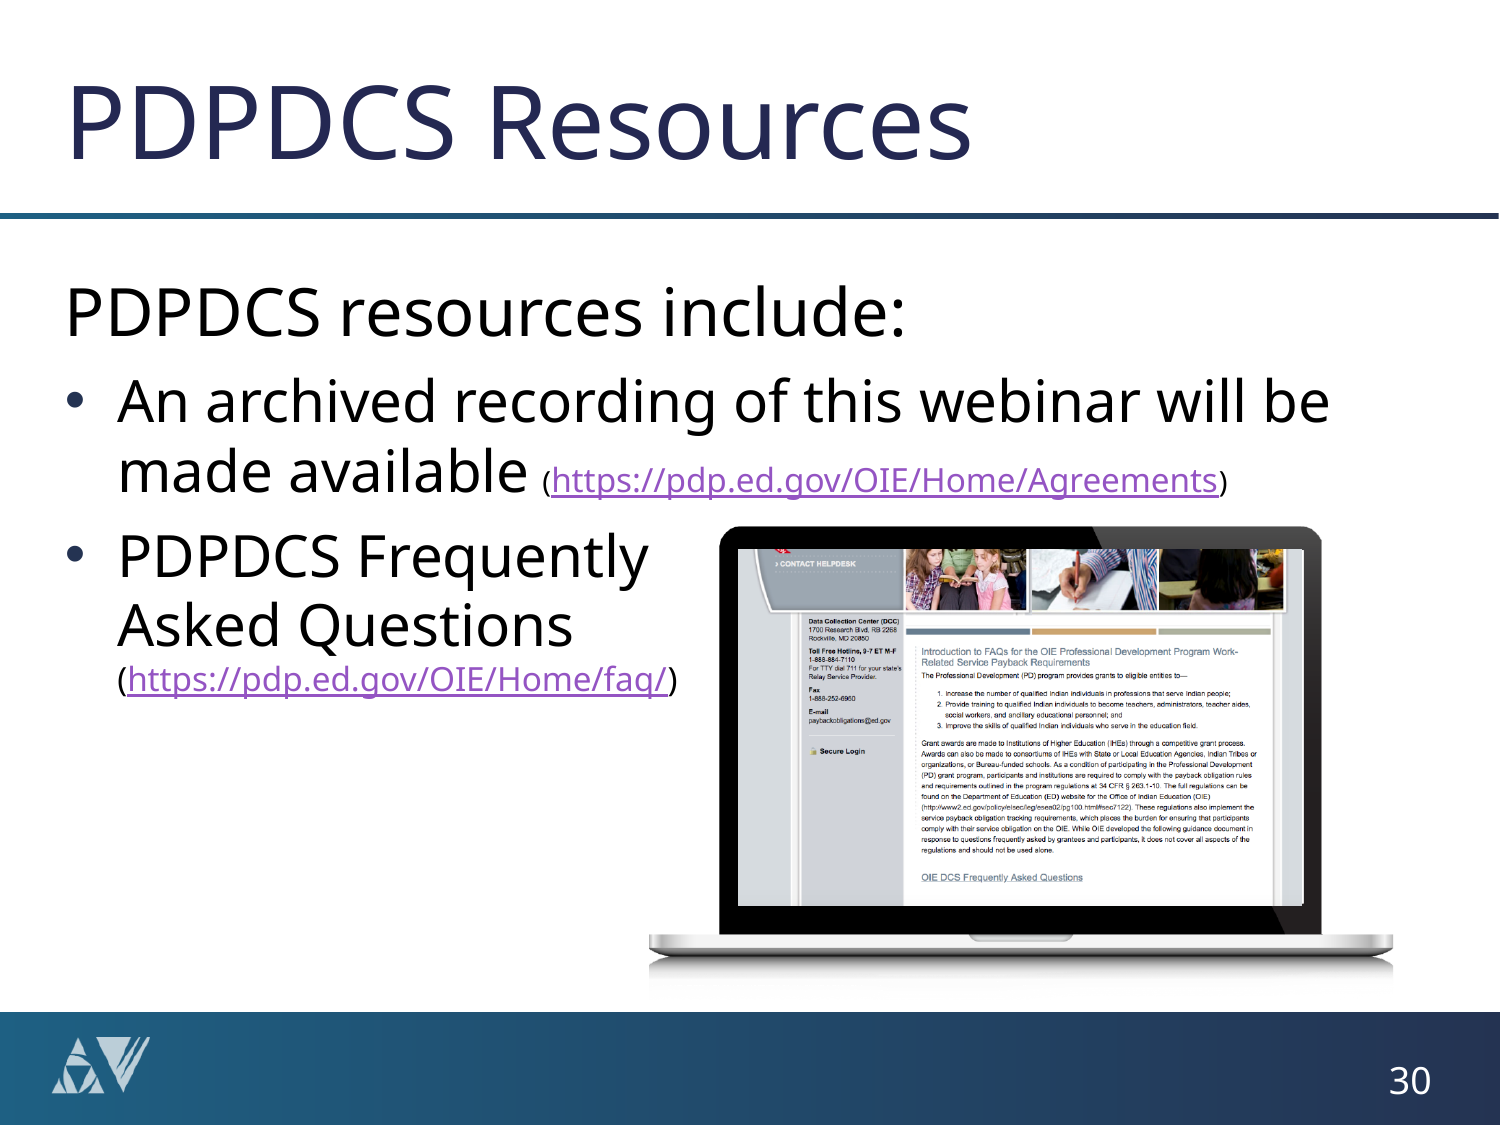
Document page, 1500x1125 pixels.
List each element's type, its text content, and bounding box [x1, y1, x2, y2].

title PDPDCS Resources [50, 37, 1388, 200]
slide_number 30 [1374, 1050, 1462, 1091]
picture [50, 1037, 150, 1094]
list PDPDCS resources include: An archived recording of this webinar will be made available (https://pdp.ed.gov/OIE/Home/Agreements) PDPDCS Frequently Asked Questions (https://pdp.ed.gov/OIE/Home/faq/) [50, 262, 1425, 1000]
picture [637, 503, 1404, 1001]
